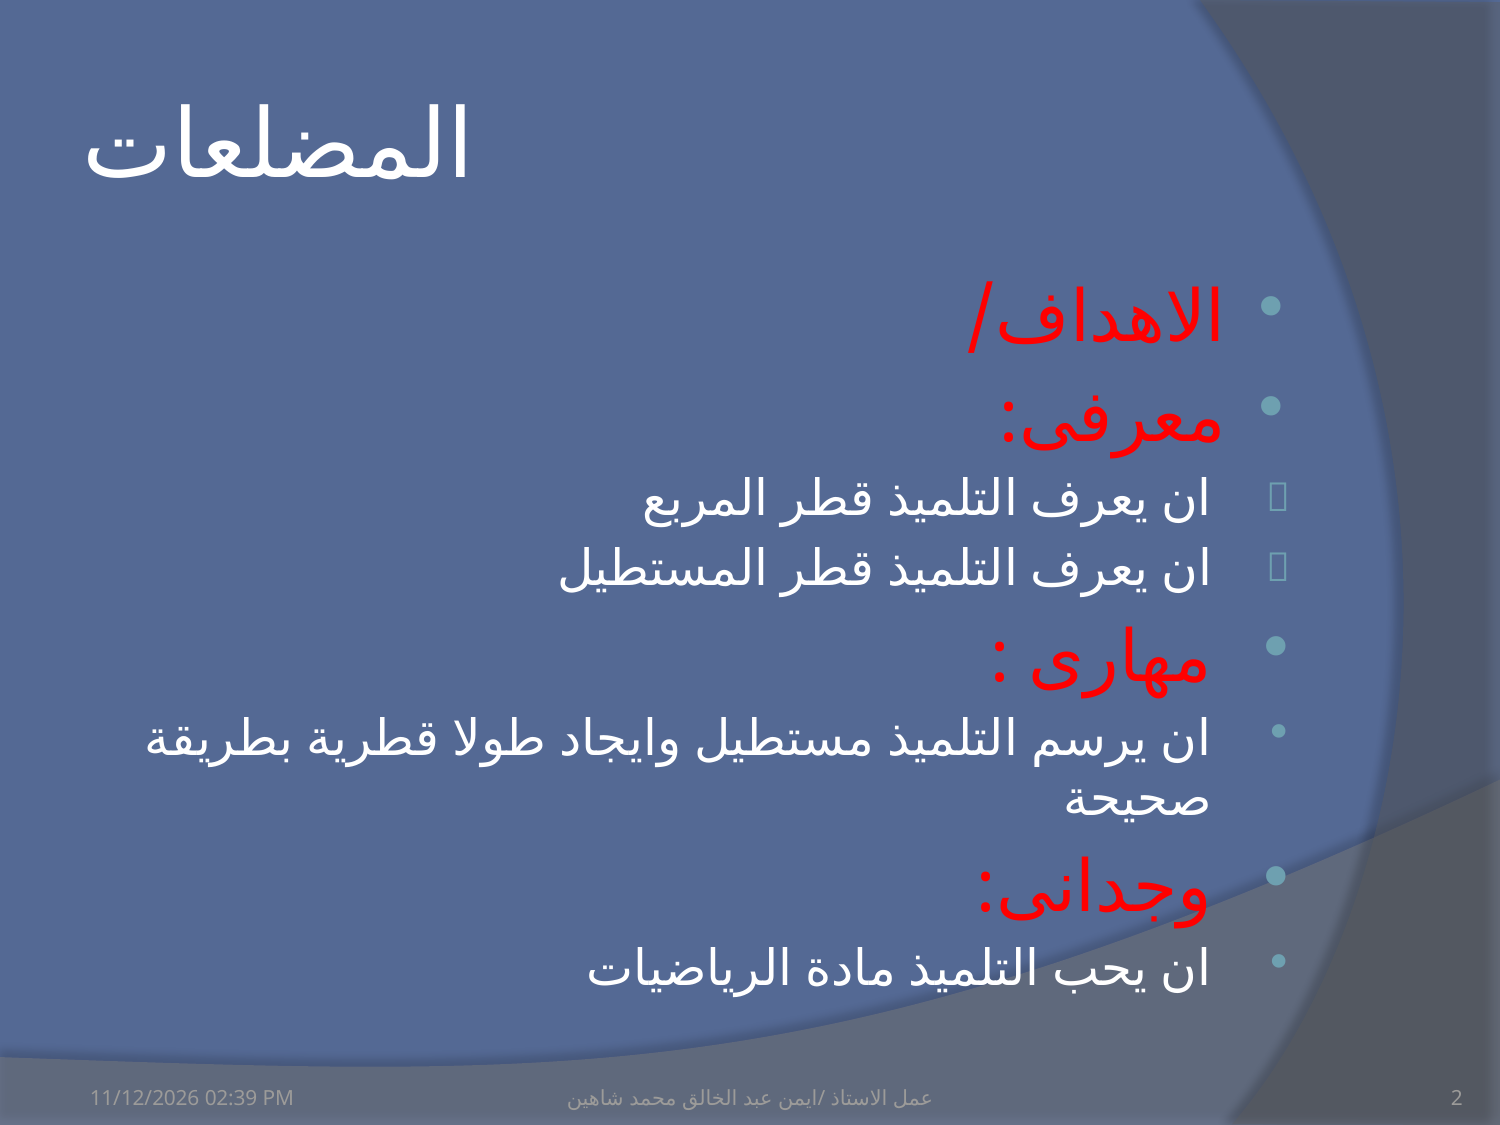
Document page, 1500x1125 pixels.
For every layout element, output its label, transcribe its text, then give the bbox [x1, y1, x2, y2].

title المضلعات [75, 45, 1300, 233]
slide_number 2 [1337, 1053, 1463, 1114]
footer عمل الاستاذ /ايمن عبد الخالق محمد شاهين [512, 1053, 988, 1114]
slide_number 06 كانون الأول، 11 [75, 1053, 425, 1114]
list الاهداف/ معرفى: ان يعرف التلميذ قطر المربع ان يعرف التلميذ قطر المستطيل مهارى : ان يرسم التلميذ مستطيل وايجاد طولا قطرية بطريقة صحيحة وجدانى: ان يحب التلميذ مادة الرياضيات [75, 262, 1300, 1005]
